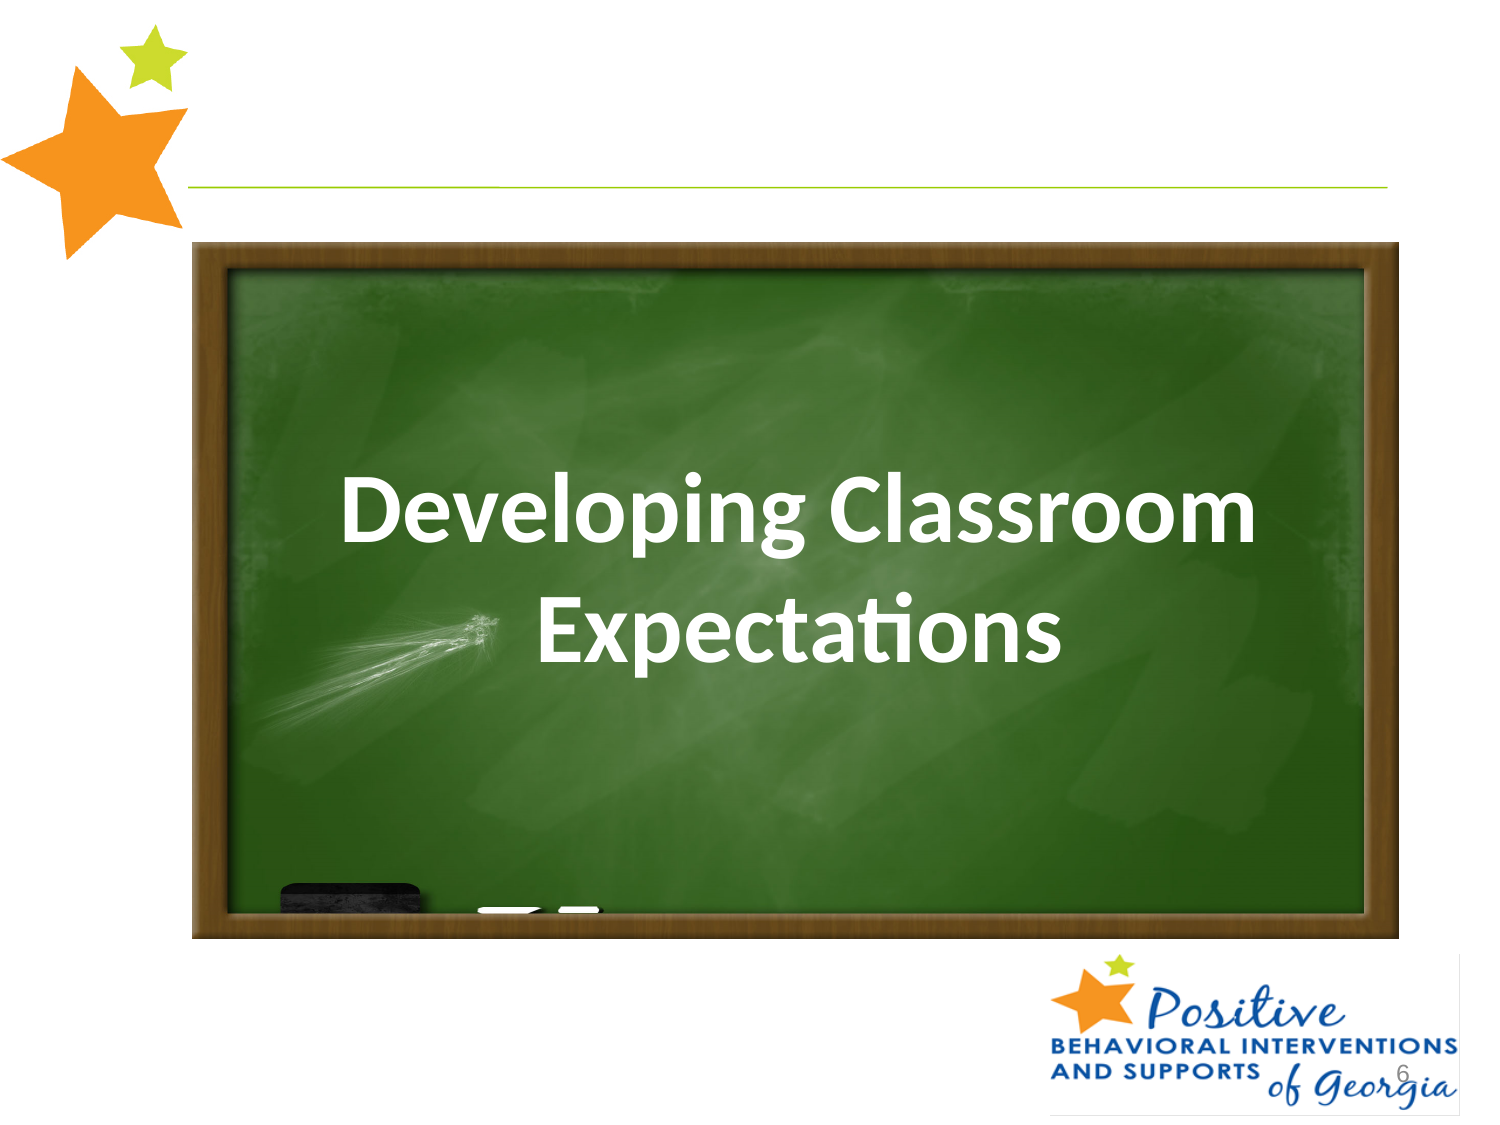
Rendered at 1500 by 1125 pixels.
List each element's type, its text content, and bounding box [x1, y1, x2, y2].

text_box 6 [1074, 1042, 1425, 1103]
picture [0, 24, 188, 260]
picture [1050, 954, 1461, 1117]
picture [192, 242, 1399, 940]
